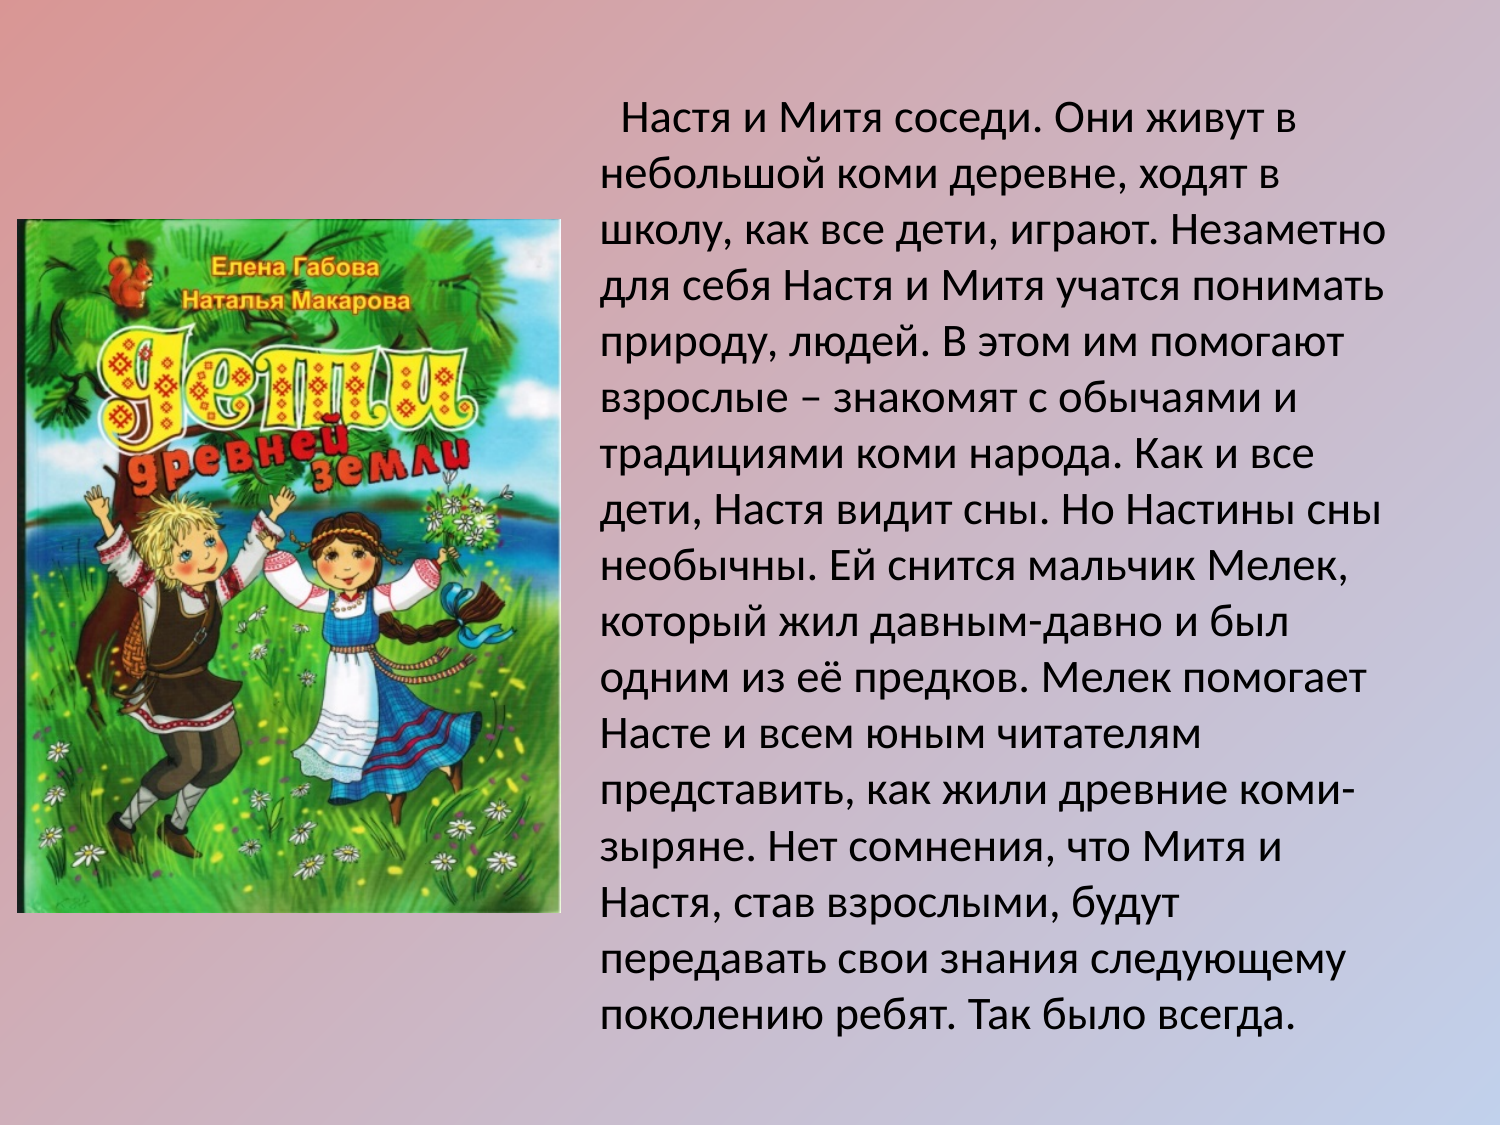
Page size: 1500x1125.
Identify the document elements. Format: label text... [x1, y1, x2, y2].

picture [17, 219, 562, 913]
list Настя и Митя соседи. Они живут в небольшой коми деревне, ходят в школу, как все дети, играют. Незаметно для себя Настя и Митя учатся понимать природу, людей. В этом им помогают взрослые – знакомят с обычаями и традициями коми народа. Как и все дети, Настя видит сны. Но Настины сны необычны. Ей снится мальчик Мелек, который жил давным-давно и был одним из её предков. Мелек помогает Насте и всем юным читателям представить, как жили древние коми-зыряне. Нет сомнения, что Митя и Настя, став взрослыми, будут передавать свои знания следующему поколению ребят. Так было всегда. [584, 78, 1425, 1059]
